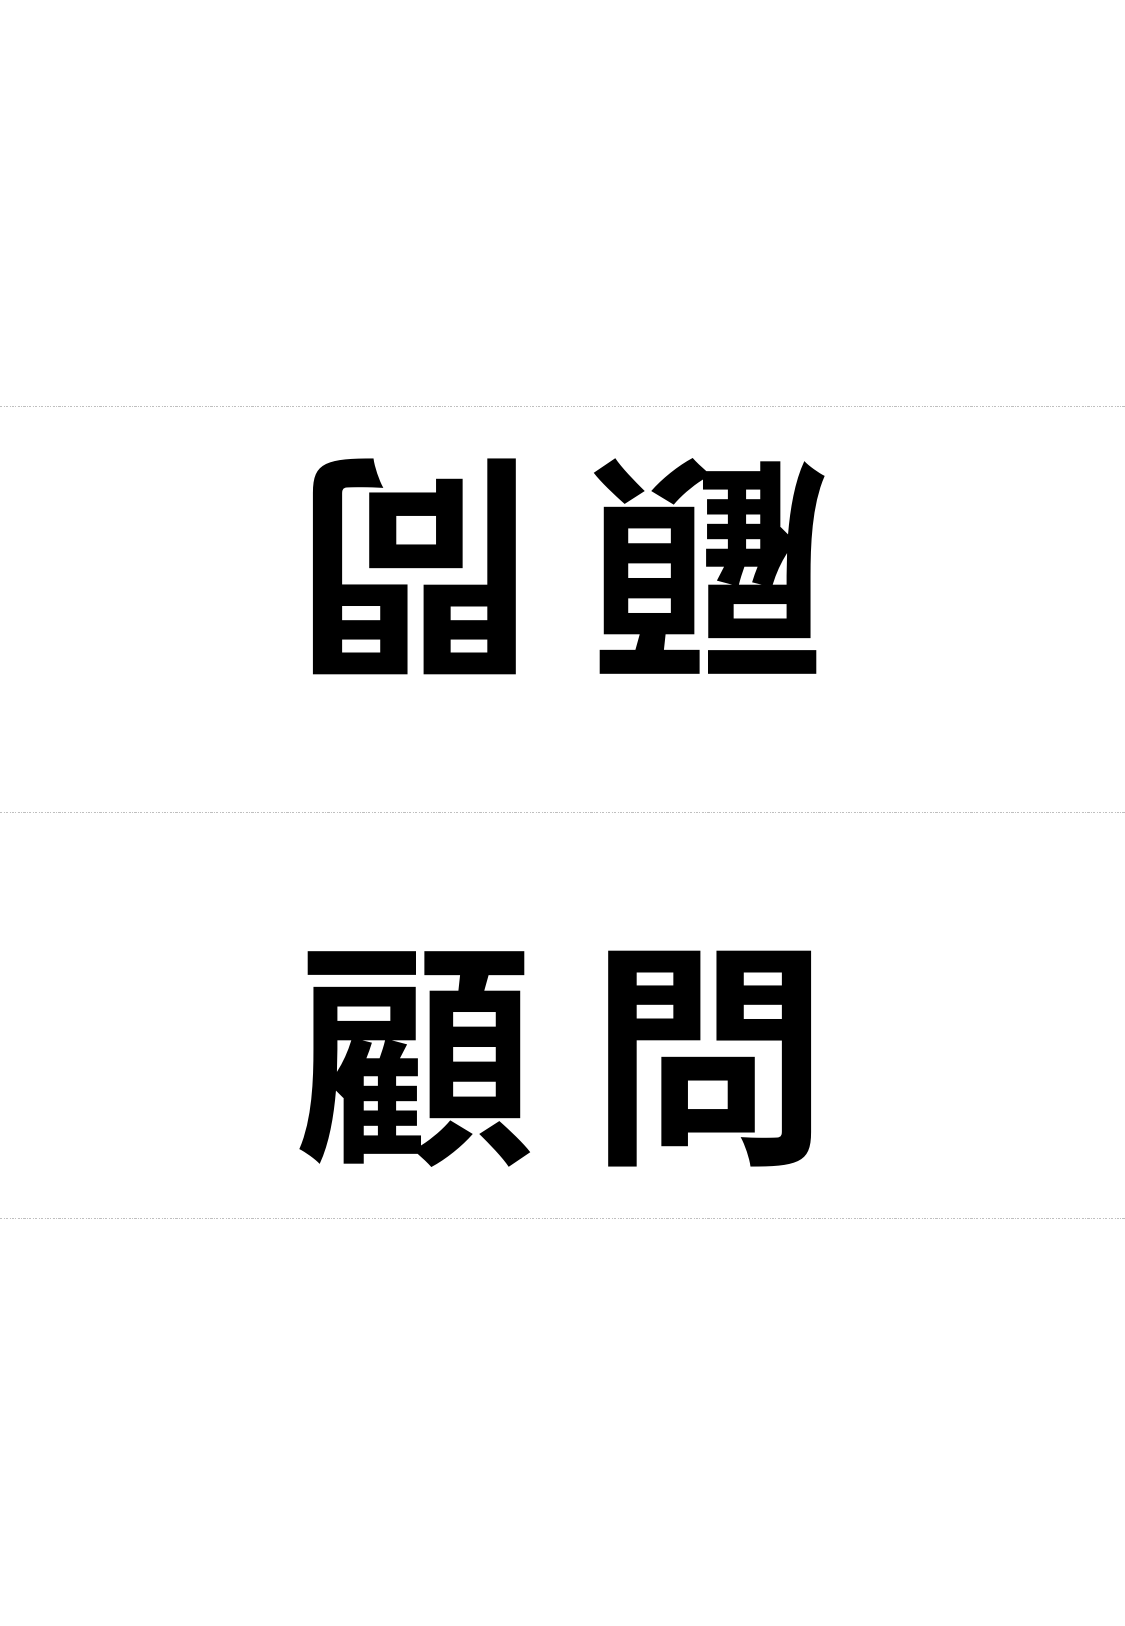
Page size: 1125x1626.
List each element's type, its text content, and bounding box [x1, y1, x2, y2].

text_box 顧 問 [280, 898, 844, 1201]
text_box 顧 問 [281, 425, 845, 728]
